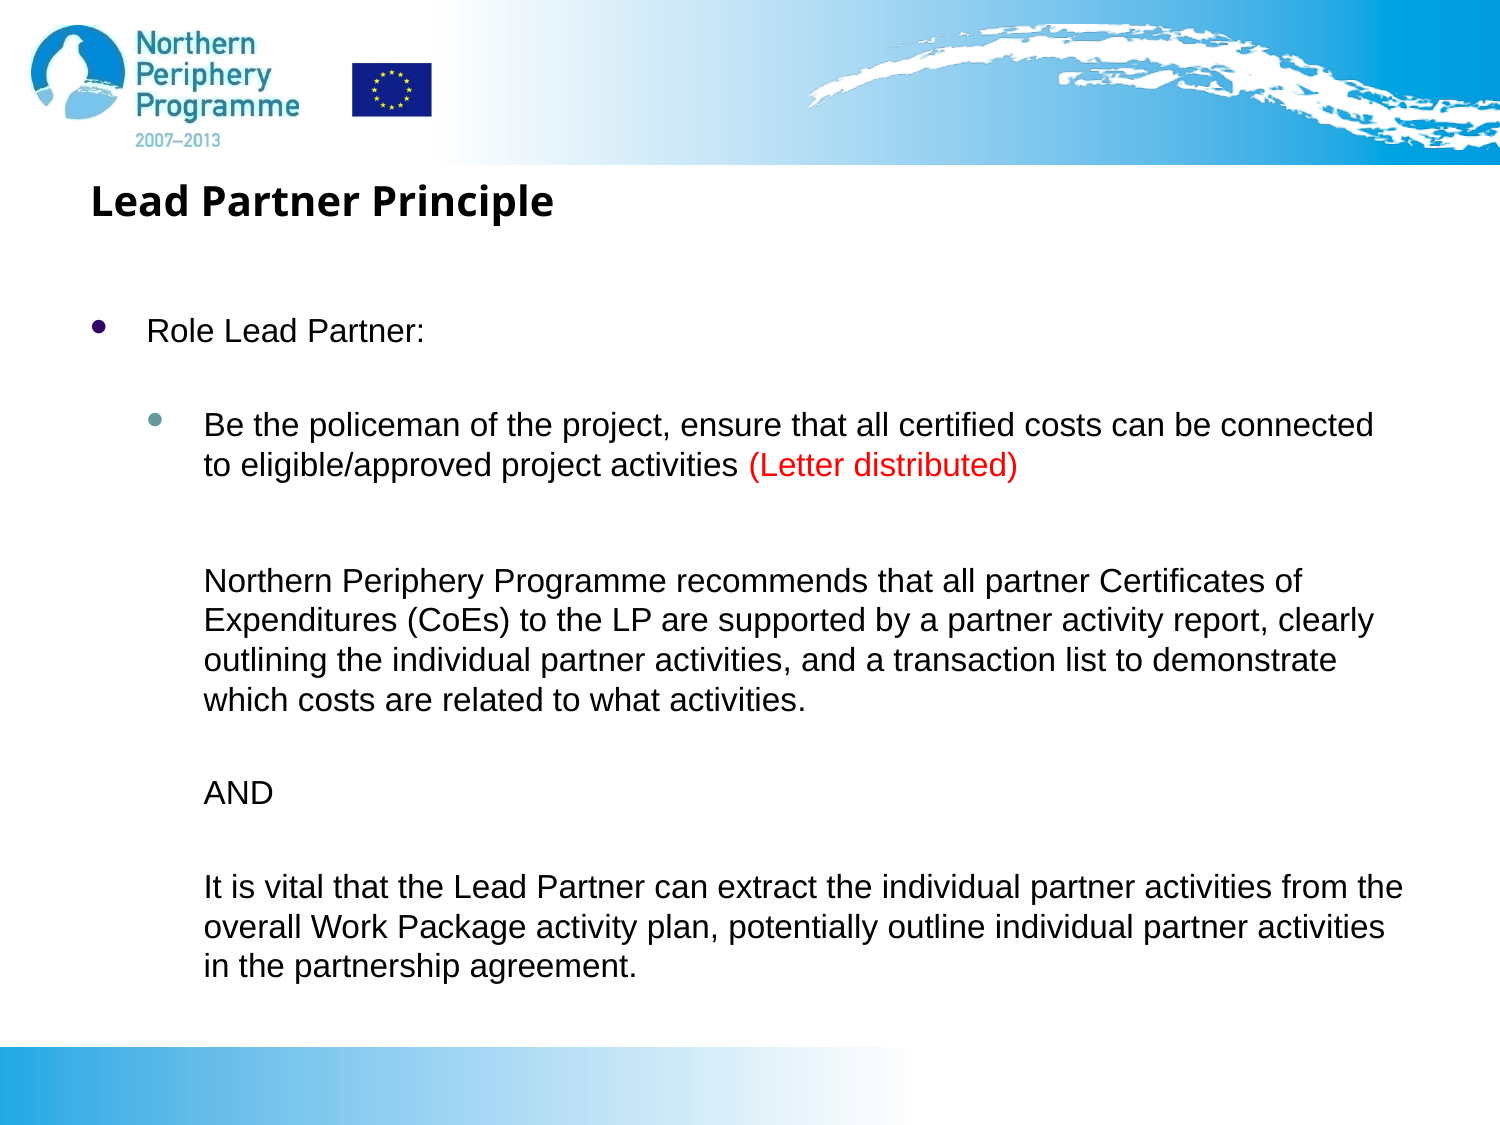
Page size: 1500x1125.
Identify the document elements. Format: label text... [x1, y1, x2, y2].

title Lead Partner Principle [74, 19, 1313, 233]
picture [297, 0, 1500, 165]
picture [1476, 100, 1500, 107]
picture [31, 25, 74, 147]
list Role Lead Partner: Be the policeman of the project, ensure that all certified costs can be connected to eligible/approved project activities (Letter distributed) Northern Periphery Programme recommends that all partner Certificates of Expenditures (CoEs) to the LP are supported by a partner activity report, clearly outlining the individual partner activities, and a transaction list to demonstrate which costs are related to what activities. AND It is vital that the Lead Partner can extract the individual partner activities from the overall Work Package activity plan, potentially outline individual partner activities in the partnership agreement. [74, 255, 1426, 980]
picture [0, 1047, 1053, 1125]
